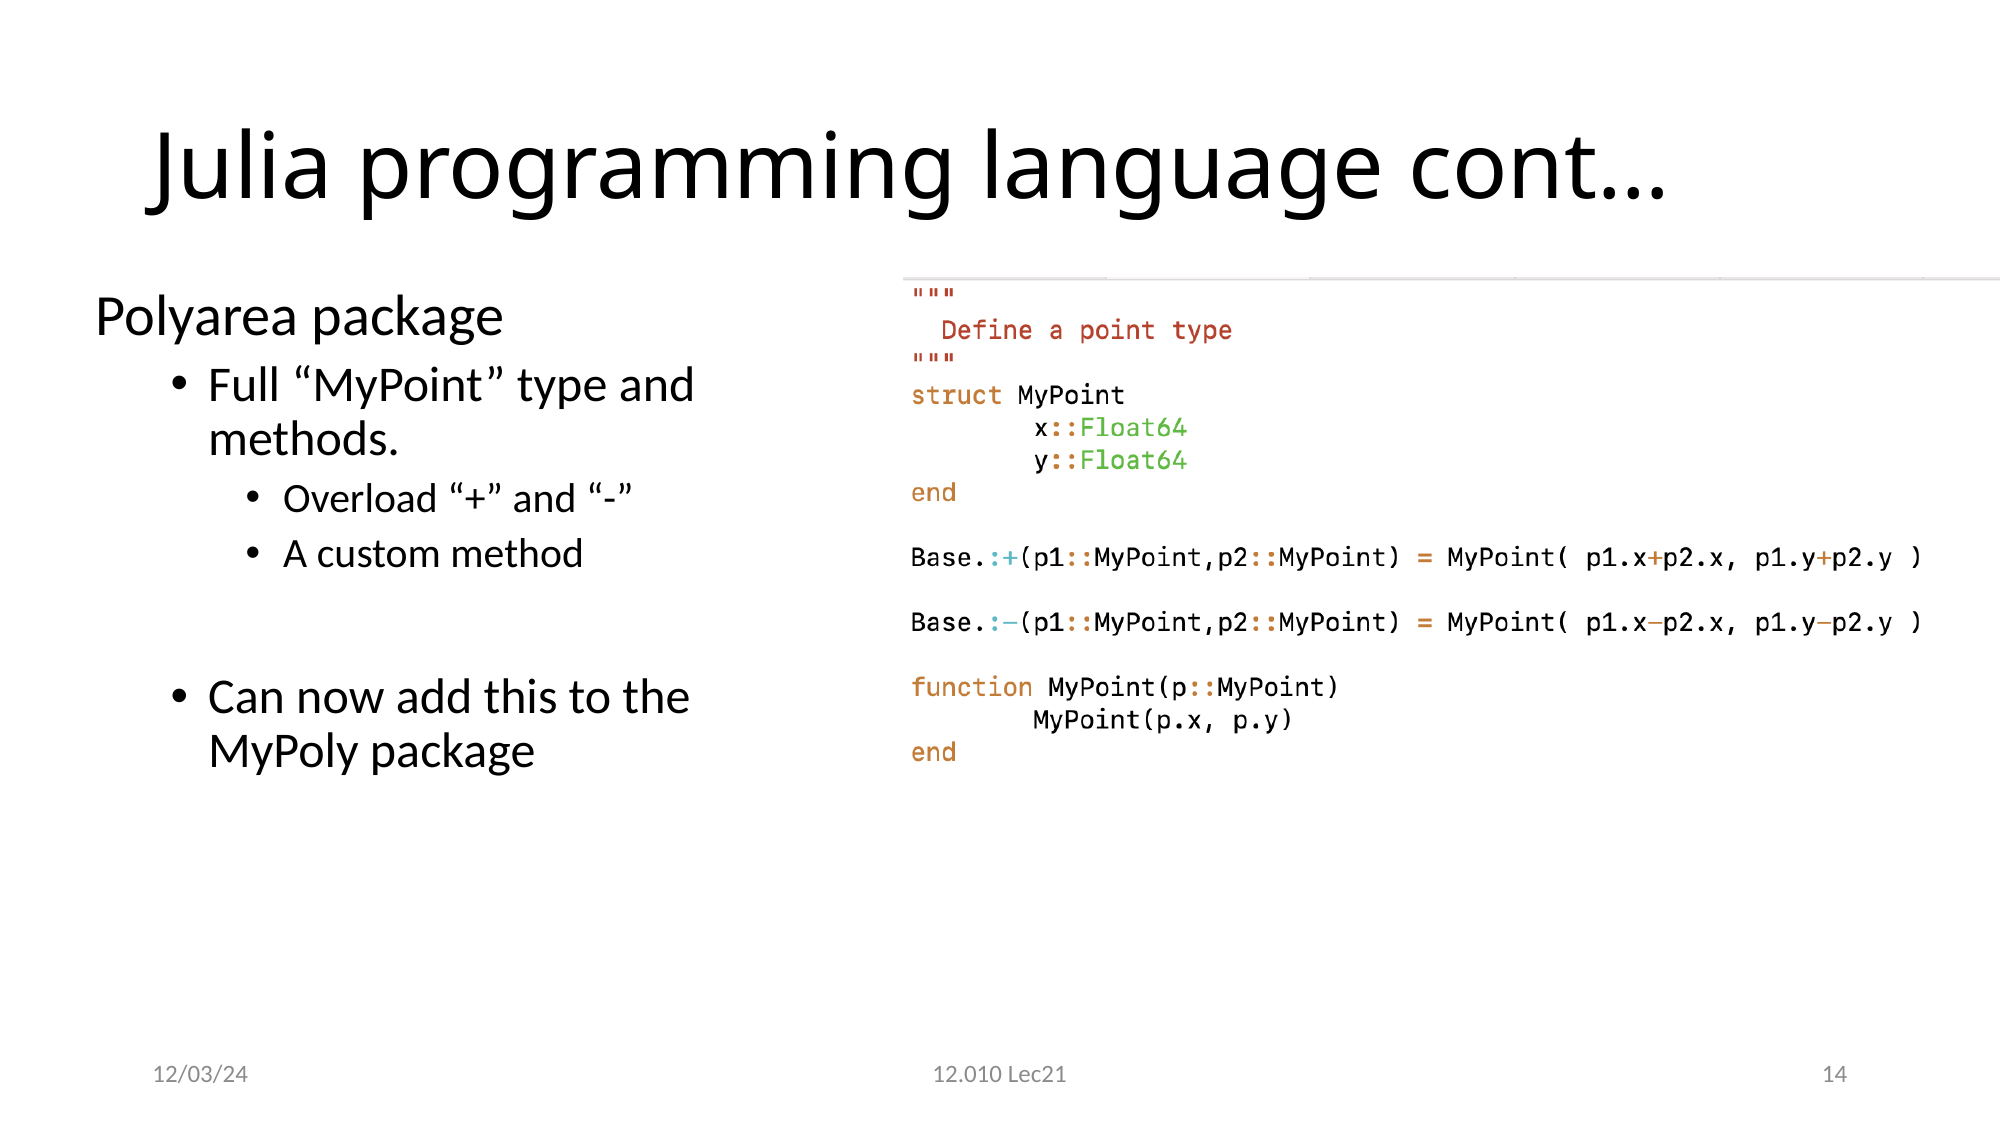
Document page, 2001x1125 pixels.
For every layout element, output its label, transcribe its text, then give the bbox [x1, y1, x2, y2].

picture [903, 277, 2000, 781]
title Julia programming language cont… [137, 59, 1863, 278]
footer 12.010 Lec21 [662, 1042, 1338, 1103]
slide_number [137, 1042, 588, 1103]
slide_number 14 [1412, 1042, 1863, 1103]
list Polyarea package Full “MyPoint” type and methods. Overload “+” and “-” A custom method Can now add this to the MyPoly package [80, 277, 805, 992]
